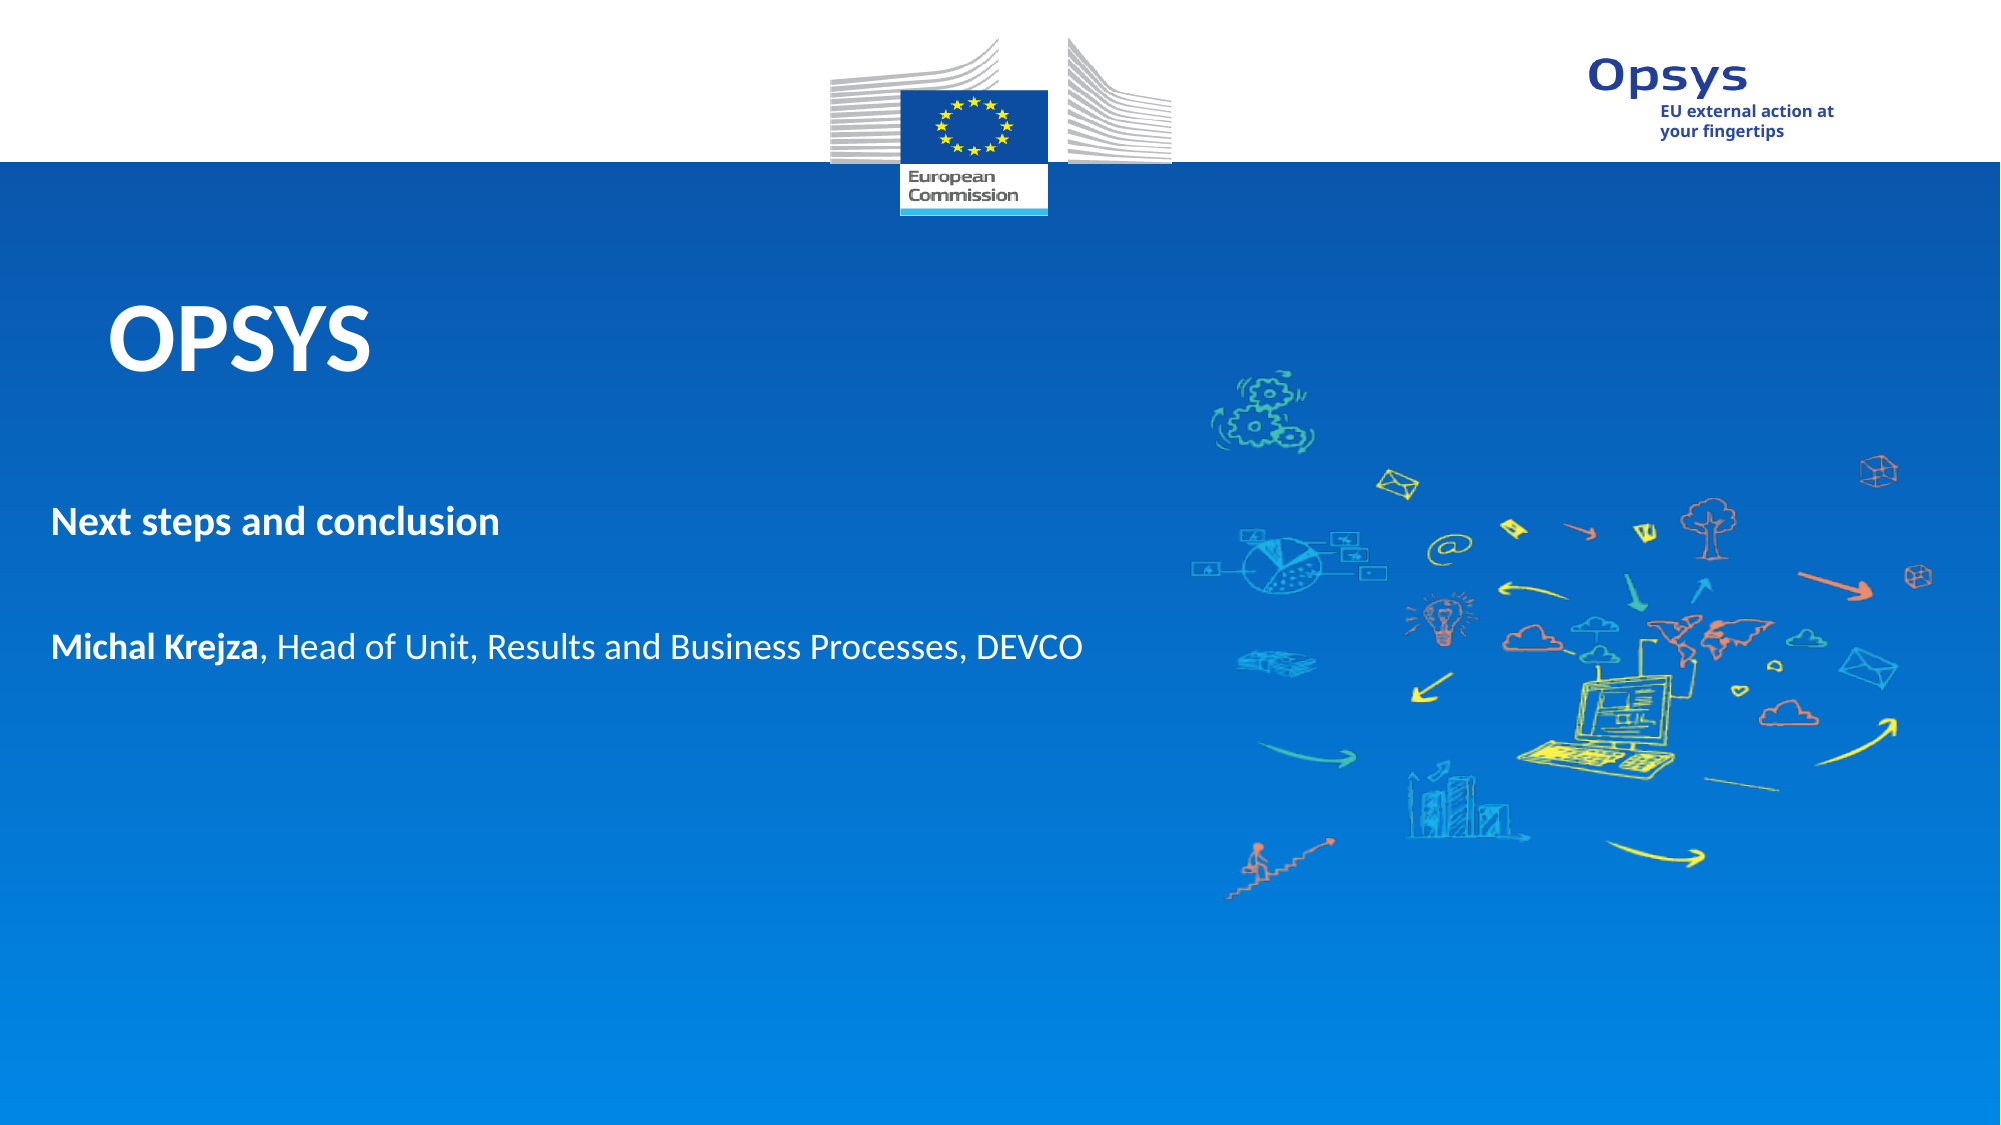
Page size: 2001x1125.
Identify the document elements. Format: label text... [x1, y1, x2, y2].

picture [1150, 355, 1993, 917]
picture [818, 0, 1182, 256]
picture [1524, 0, 2000, 102]
text_box OPSYS [93, 264, 1206, 399]
subtitle Next steps and conclusion Michal Krejza, Head of Unit, Results and Business Processes, DEVCO [35, 421, 1115, 742]
